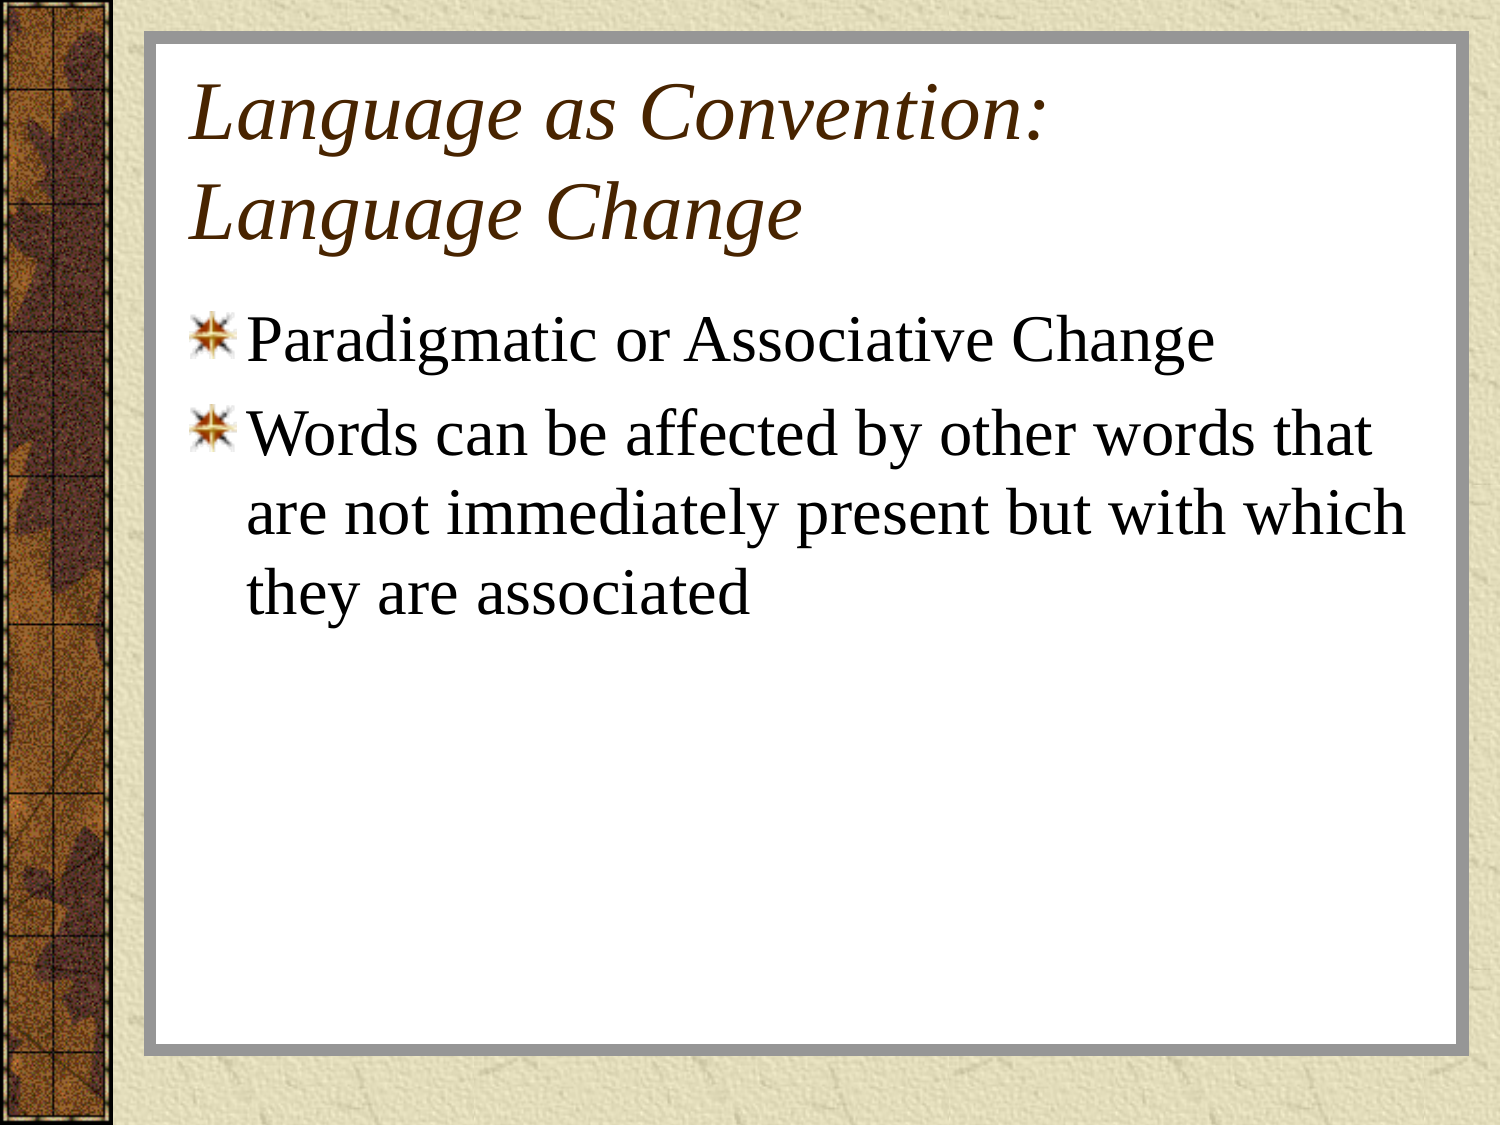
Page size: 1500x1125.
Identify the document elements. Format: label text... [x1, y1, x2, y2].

picture [0, 0, 1500, 1125]
list Paradigmatic or Associative Change Words can be affected by other words that are not immediately present but with which they are associated [174, 287, 1450, 963]
title Language as Convention: Language Change [174, 62, 1450, 250]
